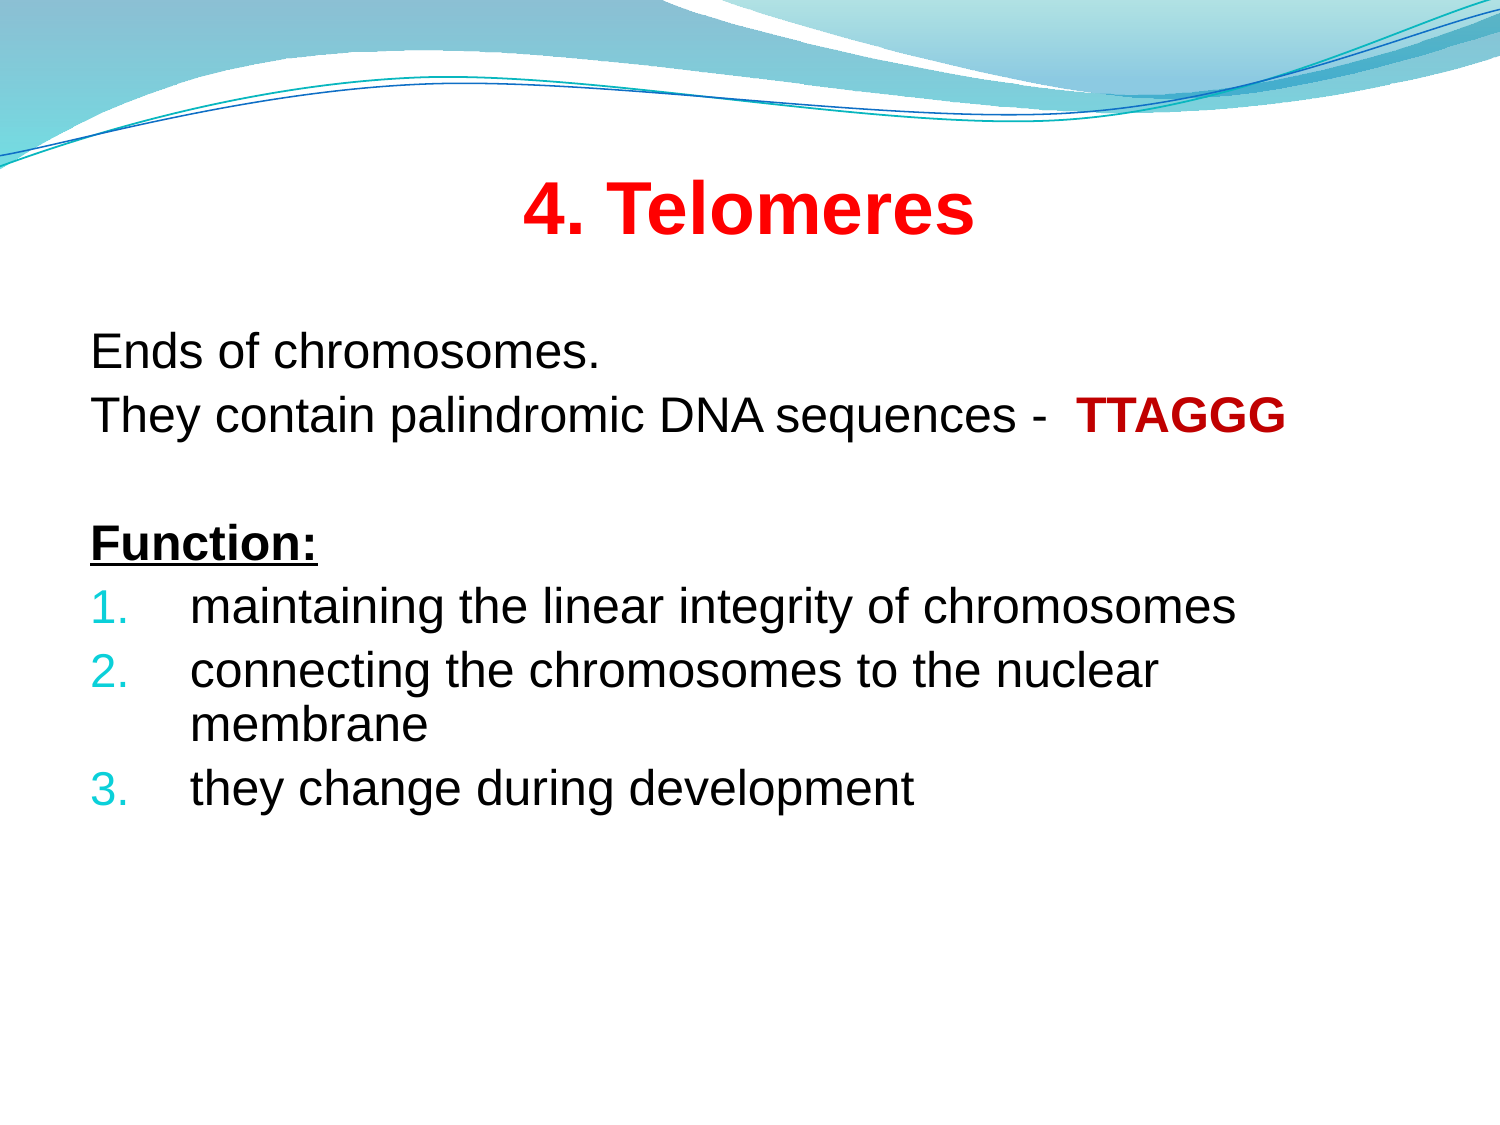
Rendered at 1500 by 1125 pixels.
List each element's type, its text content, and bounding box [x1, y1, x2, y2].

title 4. Telomeres [75, 115, 1425, 250]
list Ends of chromosomes. They contain palindromic DNA sequences - TТАGGG Function: maintaining the linear integrity of chromosomes connecting the chromosomes to the nuclear membrane they change during development [75, 317, 1425, 1038]
